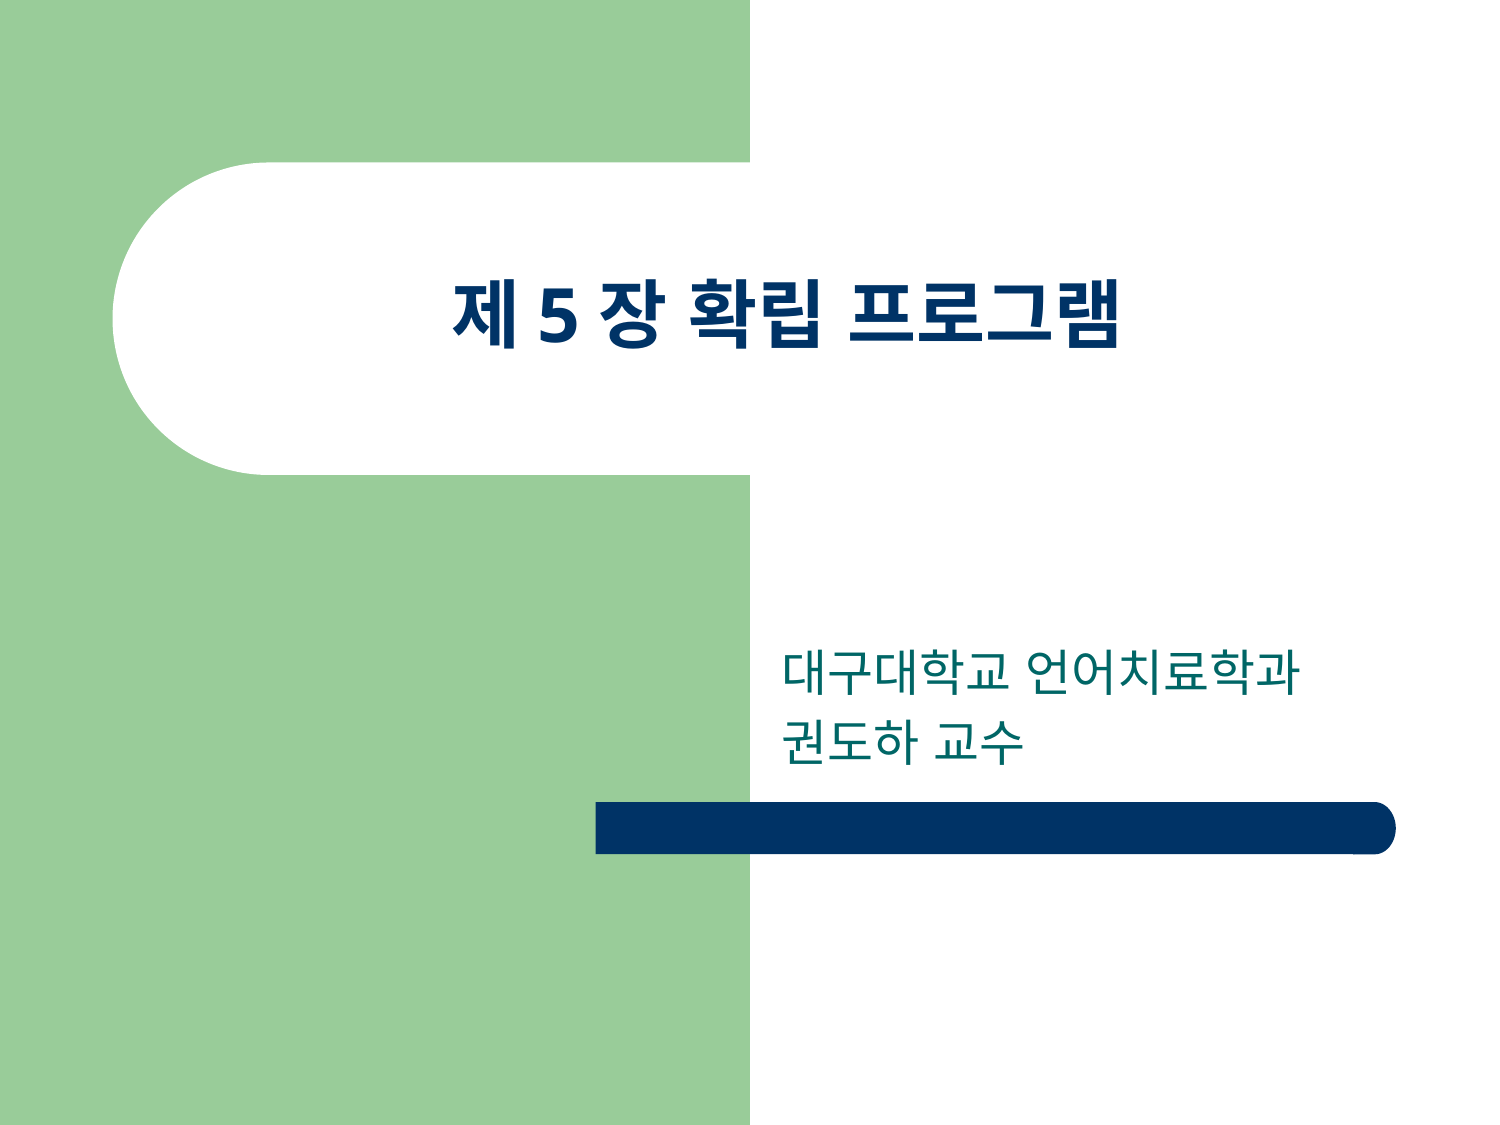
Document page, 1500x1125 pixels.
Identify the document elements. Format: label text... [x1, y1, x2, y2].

title 제5장 확립 프로그램 [112, 162, 1463, 476]
subtitle 대구대학교 언어치료학과 권도하 교수 [766, 479, 1426, 780]
